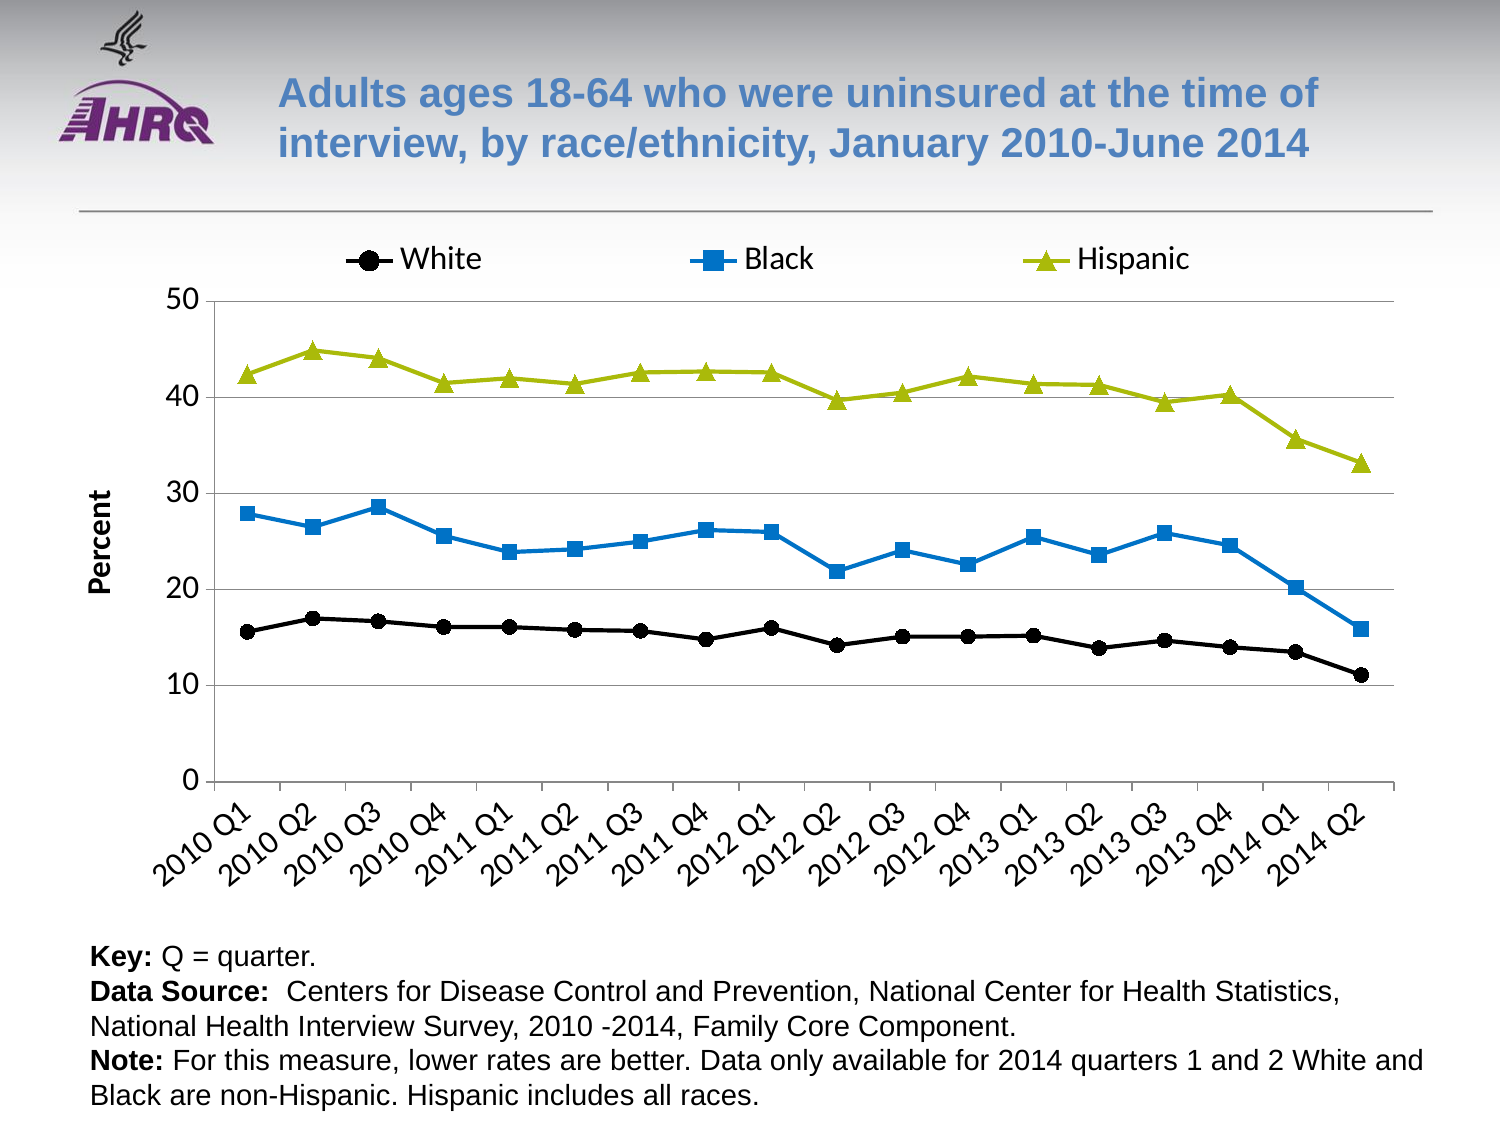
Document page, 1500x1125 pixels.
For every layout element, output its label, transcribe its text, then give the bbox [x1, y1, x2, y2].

text_box Key: Q = quarter. Data Source: Centers for Disease Control and Prevention, National Center for Health Statistics, National Health Interview Survey, 2010 -2014, Family Core Component. Note: For this measure, lower rates are better. Data only available for 2014 quarters 1 and 2 White and Black are non-Hispanic. Hispanic includes all races. [75, 929, 1463, 1119]
picture [0, 0, 1500, 1125]
title Adults ages 18-64 who were uninsured at the time of interview, by race/ethnicity, January 2010-June 2014 [262, 45, 1425, 188]
chart [74, 230, 1426, 936]
